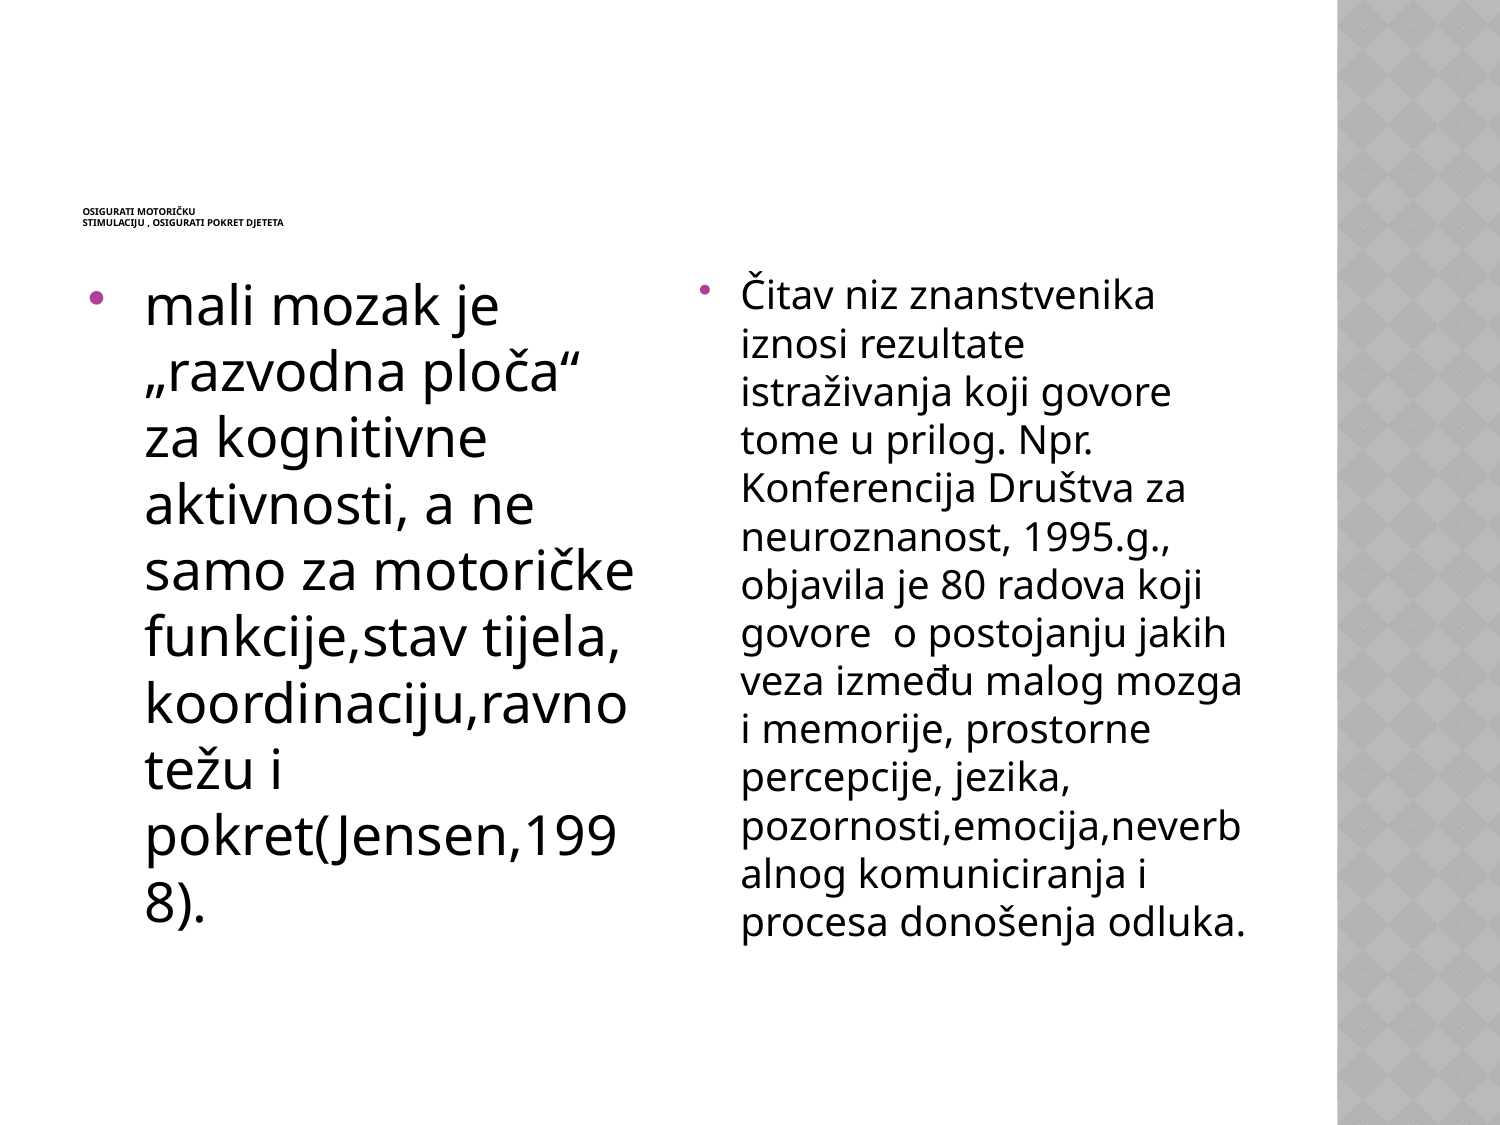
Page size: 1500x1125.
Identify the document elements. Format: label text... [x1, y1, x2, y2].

list Čitav niz znanstvenika iznosi rezultate istraživanja koji govore tome u prilog. Npr. Konferencija Društva za neuroznanost, 1995.g., objavila je 80 radova koji govore o postojanju jakih veza između malog mozga i memorije, prostorne percepcije, jezika, pozornosti,emocija,neverbalnog komuniciranja i procesa donošenja odluka. [685, 262, 1263, 1005]
title Osigurati motoričku stimulaciju , osigurati pokret djeteta [75, 52, 1263, 240]
list mali mozak je „razvodna ploča“ za kognitivne aktivnosti, a ne samo za motoričke funkcije,stav tijela, koordinaciju,ravnotežu i pokret(Jensen,1998). [75, 262, 653, 1005]
